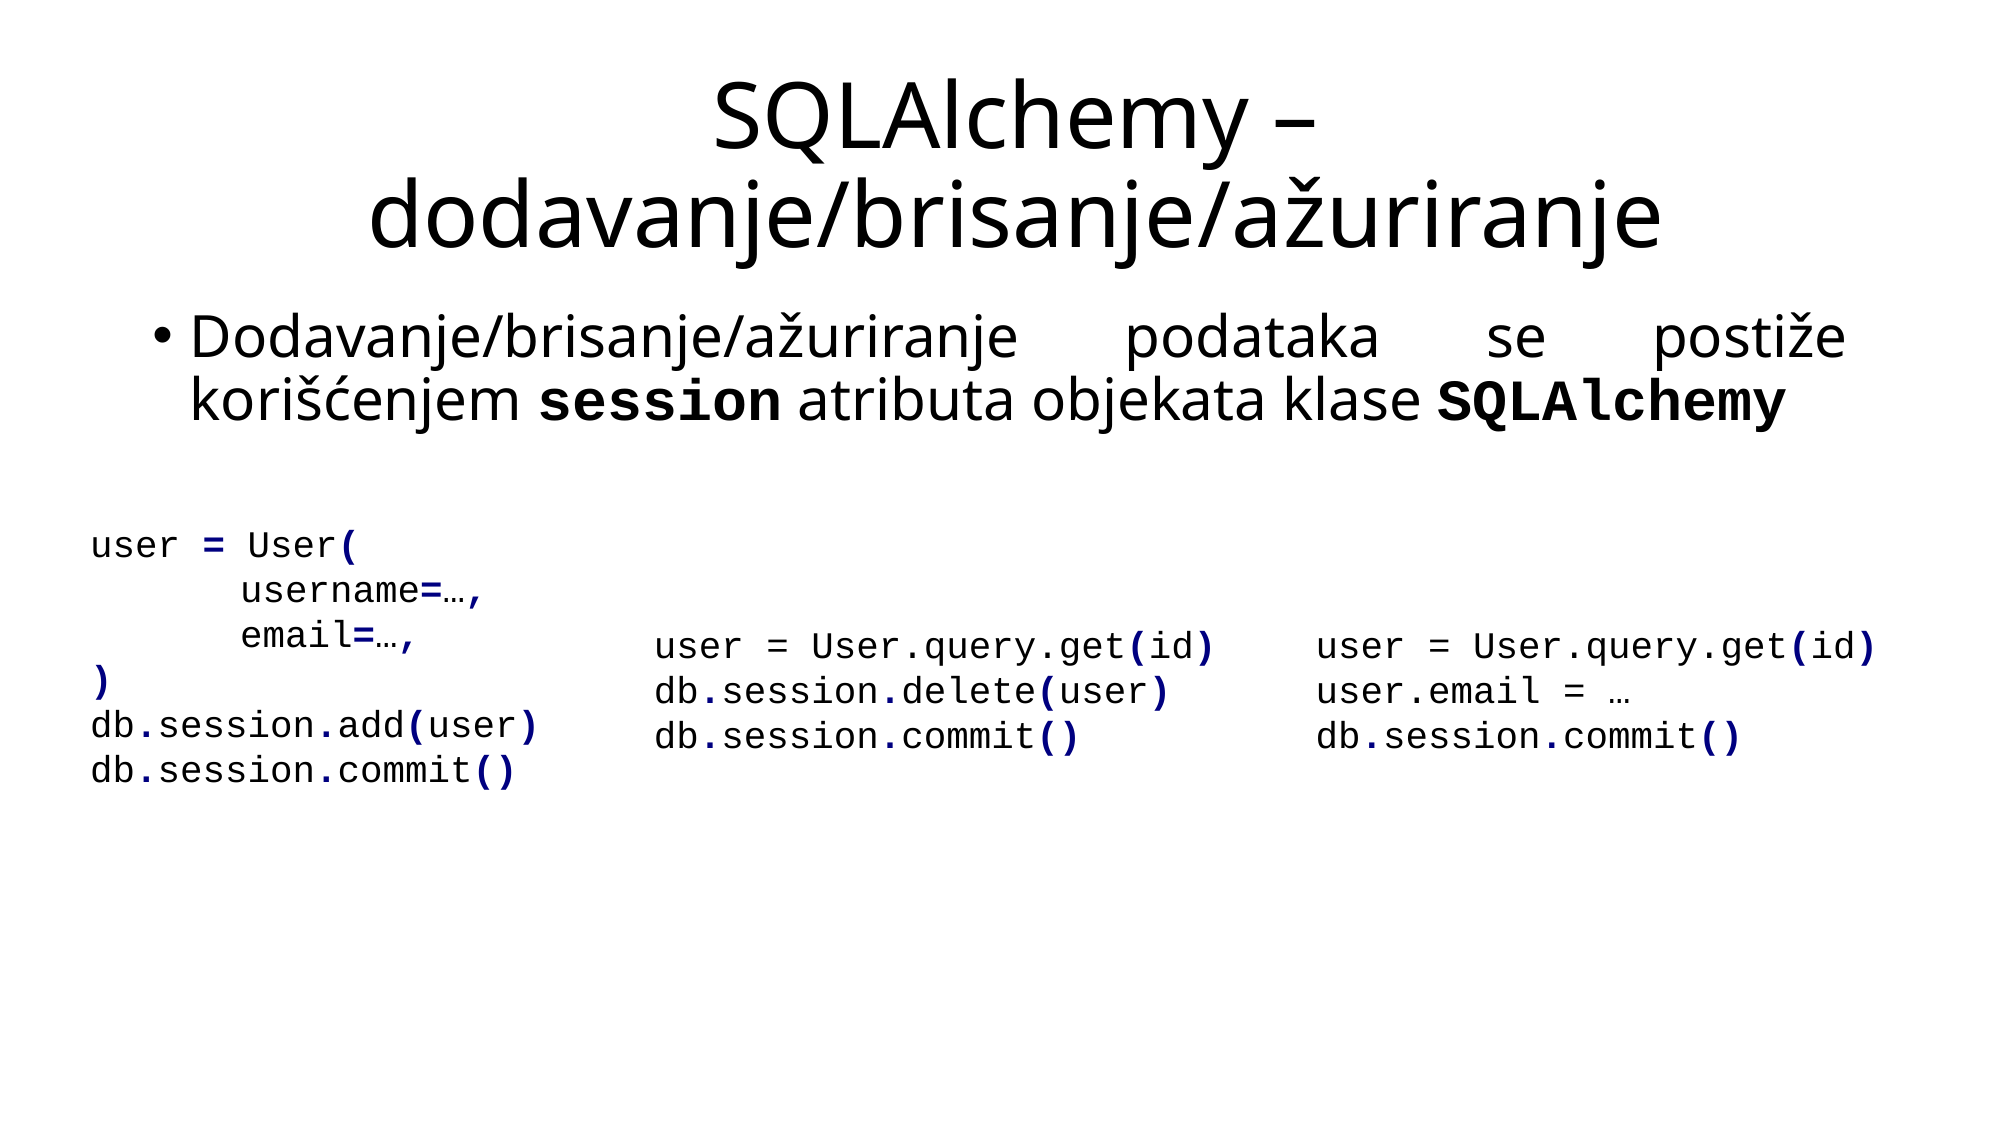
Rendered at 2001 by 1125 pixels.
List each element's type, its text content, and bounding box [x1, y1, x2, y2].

text_box user = User( username=…, email=…, ) db.session.add(user) db.session.commit() [75, 512, 580, 798]
text_box user = User.query.get(id) user.email = … db.session.commit() [1300, 613, 1903, 764]
title SQLAlchemy – dodavanje/brisanje/ažuriranje [75, 59, 1957, 278]
text_box user = User.query.get(id) db.session.delete(user) db.session.commit() [639, 613, 1241, 764]
list Dodavanje/brisanje/ažuriranje podataka se postiže korišćenjem session atributa objekata klase SQLAlchemy [137, 299, 1863, 1014]
